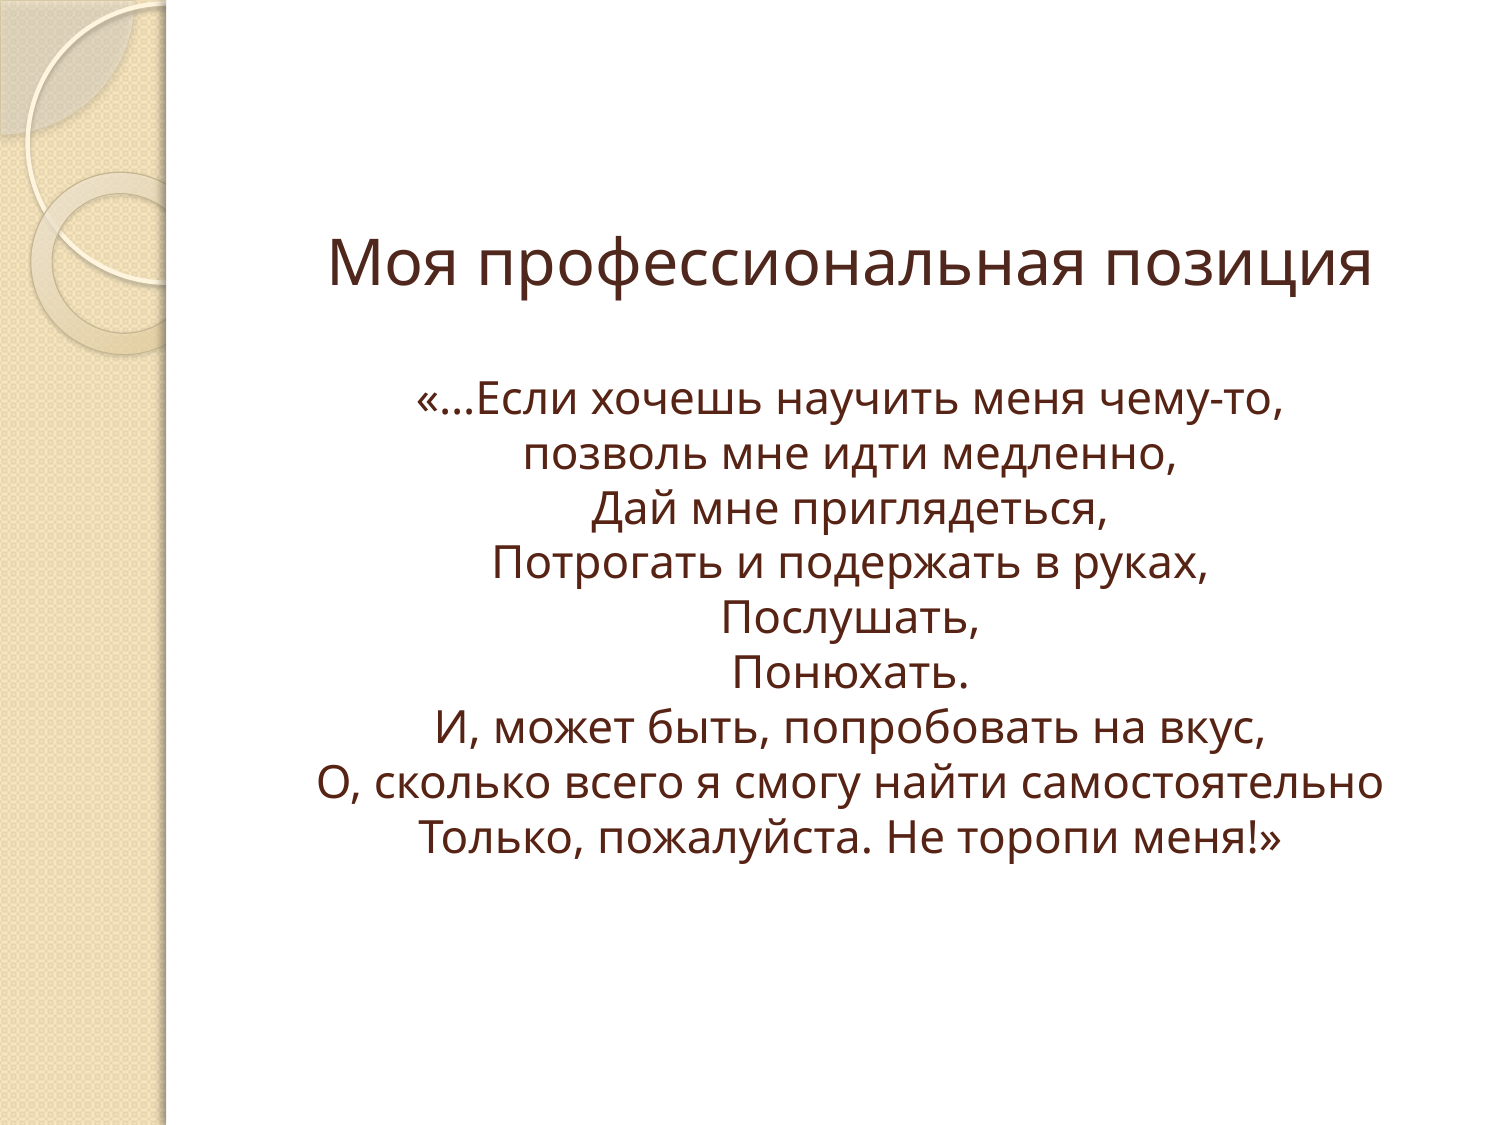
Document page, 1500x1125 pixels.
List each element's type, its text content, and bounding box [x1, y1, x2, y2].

title Моя профессиональная позиция «…Если хочешь научить меня чему-то, позволь мне идти медленно, Дай мне приглядеться, Потрогать и подержать в руках, Послушать, Понюхать. И, может быть, попробовать на вкус, О, сколько всего я смогу найти самостоятельно Только, пожалуйста. Не торопи меня!» [235, 45, 1466, 1094]
